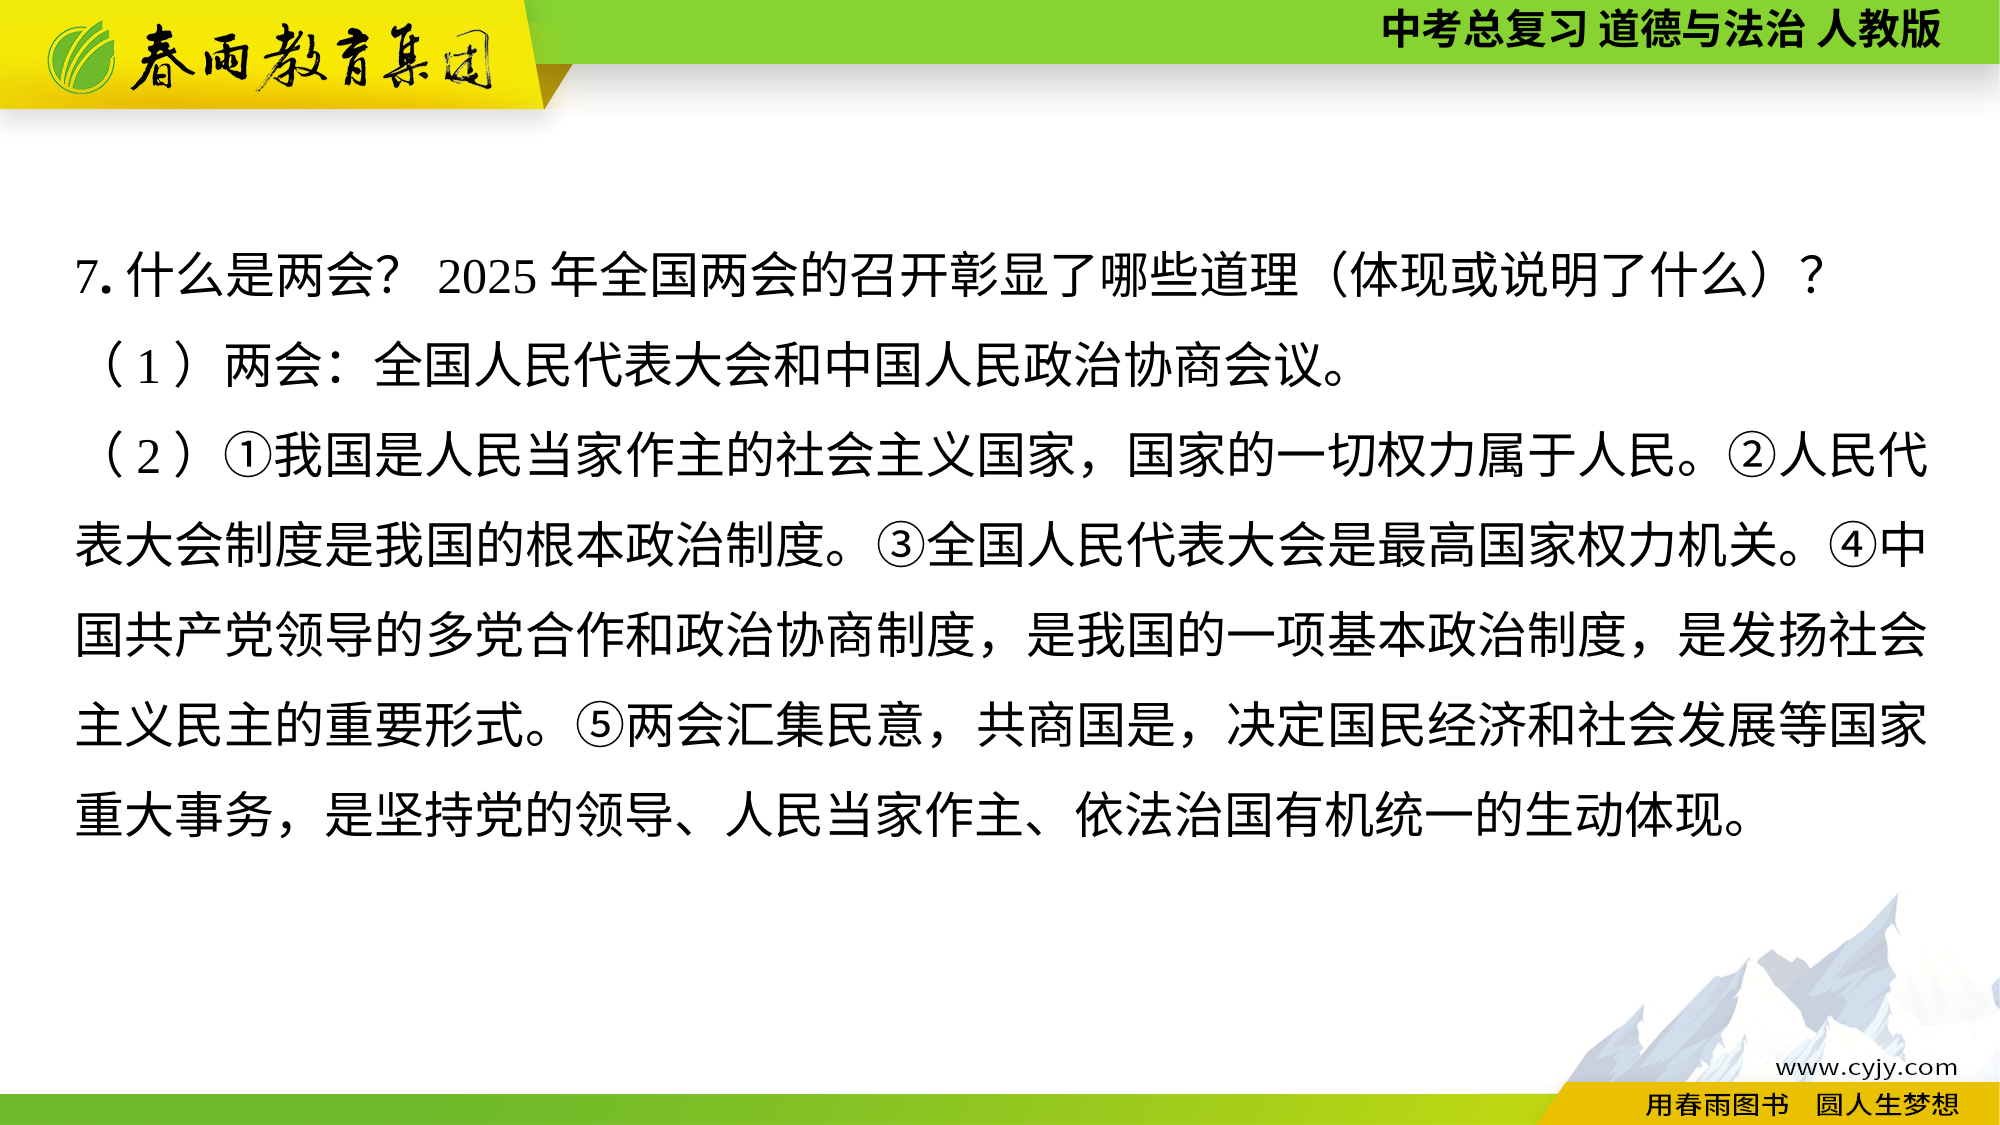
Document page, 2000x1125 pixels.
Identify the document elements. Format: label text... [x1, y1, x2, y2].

picture [0, 0, 2000, 1125]
list 7.什么是两会？2025年全国两会的召开彰显了哪些道理（体现或说明了什么）？ （1）两会：全国人民代表大会和中国人民政治协商会议。 （2）①我国是人民当家作主的社会主义国家，国家的一切权力属于人民。②人民代表大会制度是我国的根本政治制度。③全国人民代表大会是最高国家权力机关。④中国共产党领导的多党合作和政治协商制度，是我国的一项基本政治制度，是发扬社会主义民主的重要形式。⑤两会汇集民意，共商国是，决定国民经济和社会发展等国家重大事务，是坚持党的领导、人民当家作主、依法治国有机统一的生动体现。 [59, 206, 1944, 846]
